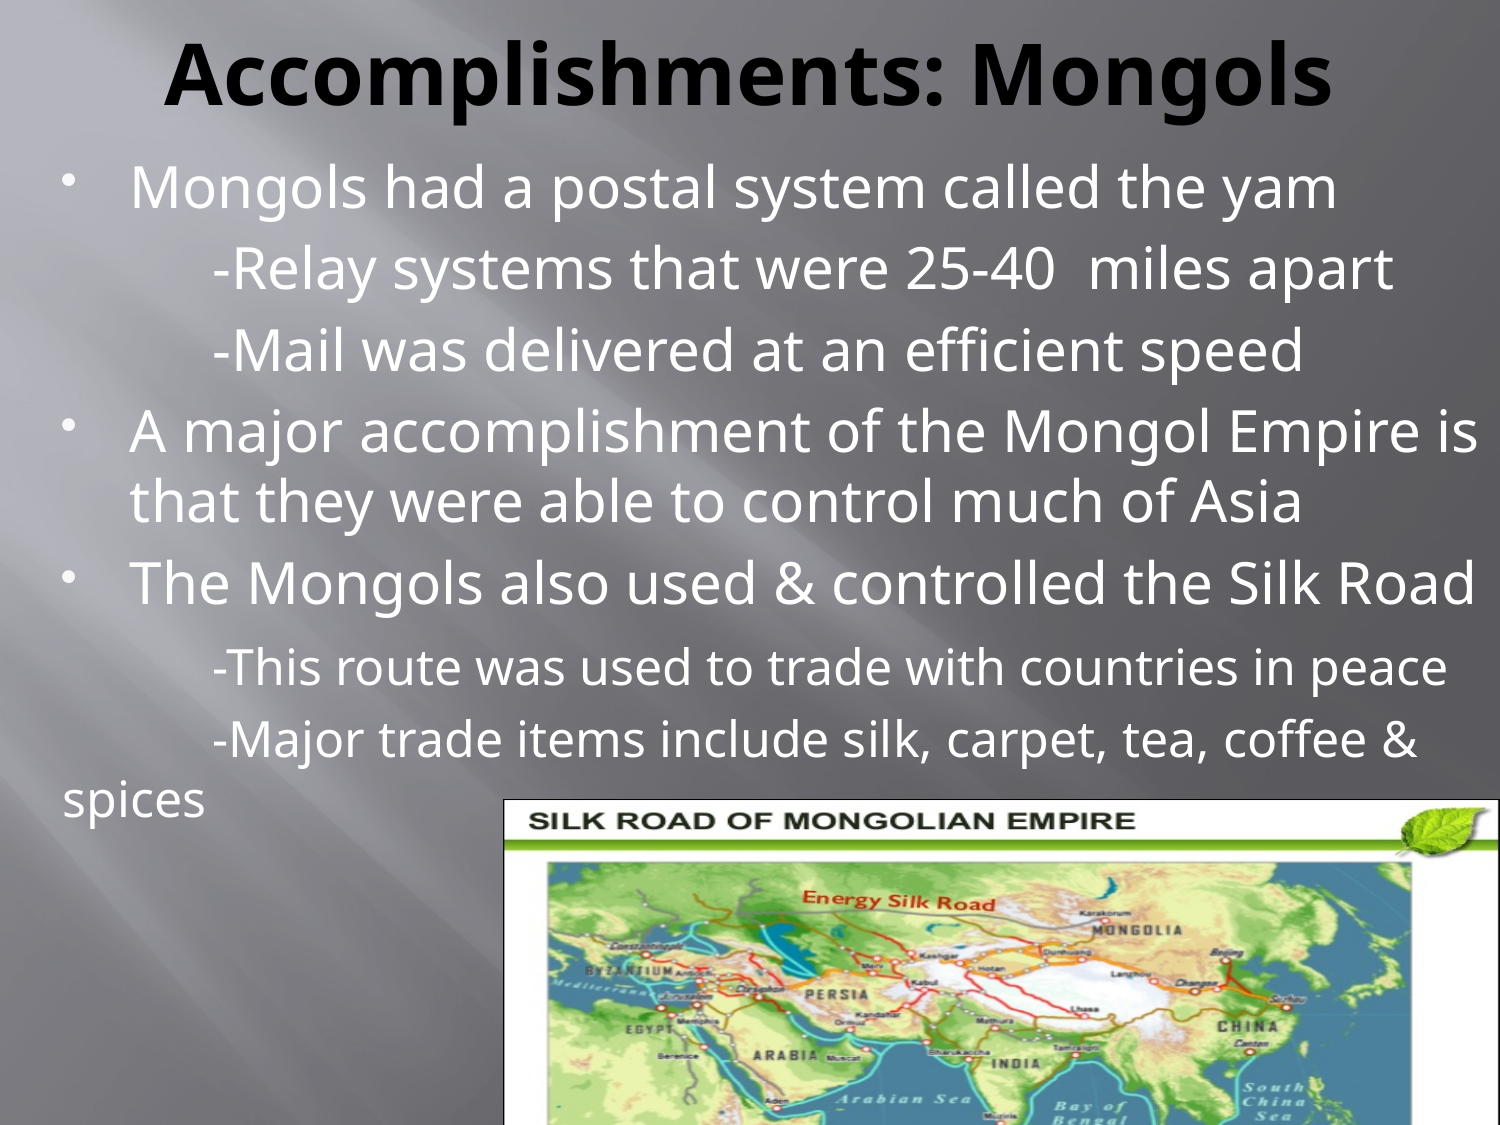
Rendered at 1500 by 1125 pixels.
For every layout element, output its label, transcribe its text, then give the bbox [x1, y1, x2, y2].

picture [502, 799, 1500, 1125]
list Mongols had a postal system called the yam -Relay systems that were 25-40 miles apart -Mail was delivered at an efficient speed A major accomplishment of the Mongol Empire is that they were able to control much of Asia The Mongols also used & controlled the Silk Road -This route was used to trade with countries in peace -Major trade items include silk, carpet, tea, coffee & spices [24, 142, 1497, 926]
title Accomplishments: Mongols [75, 0, 1425, 142]
